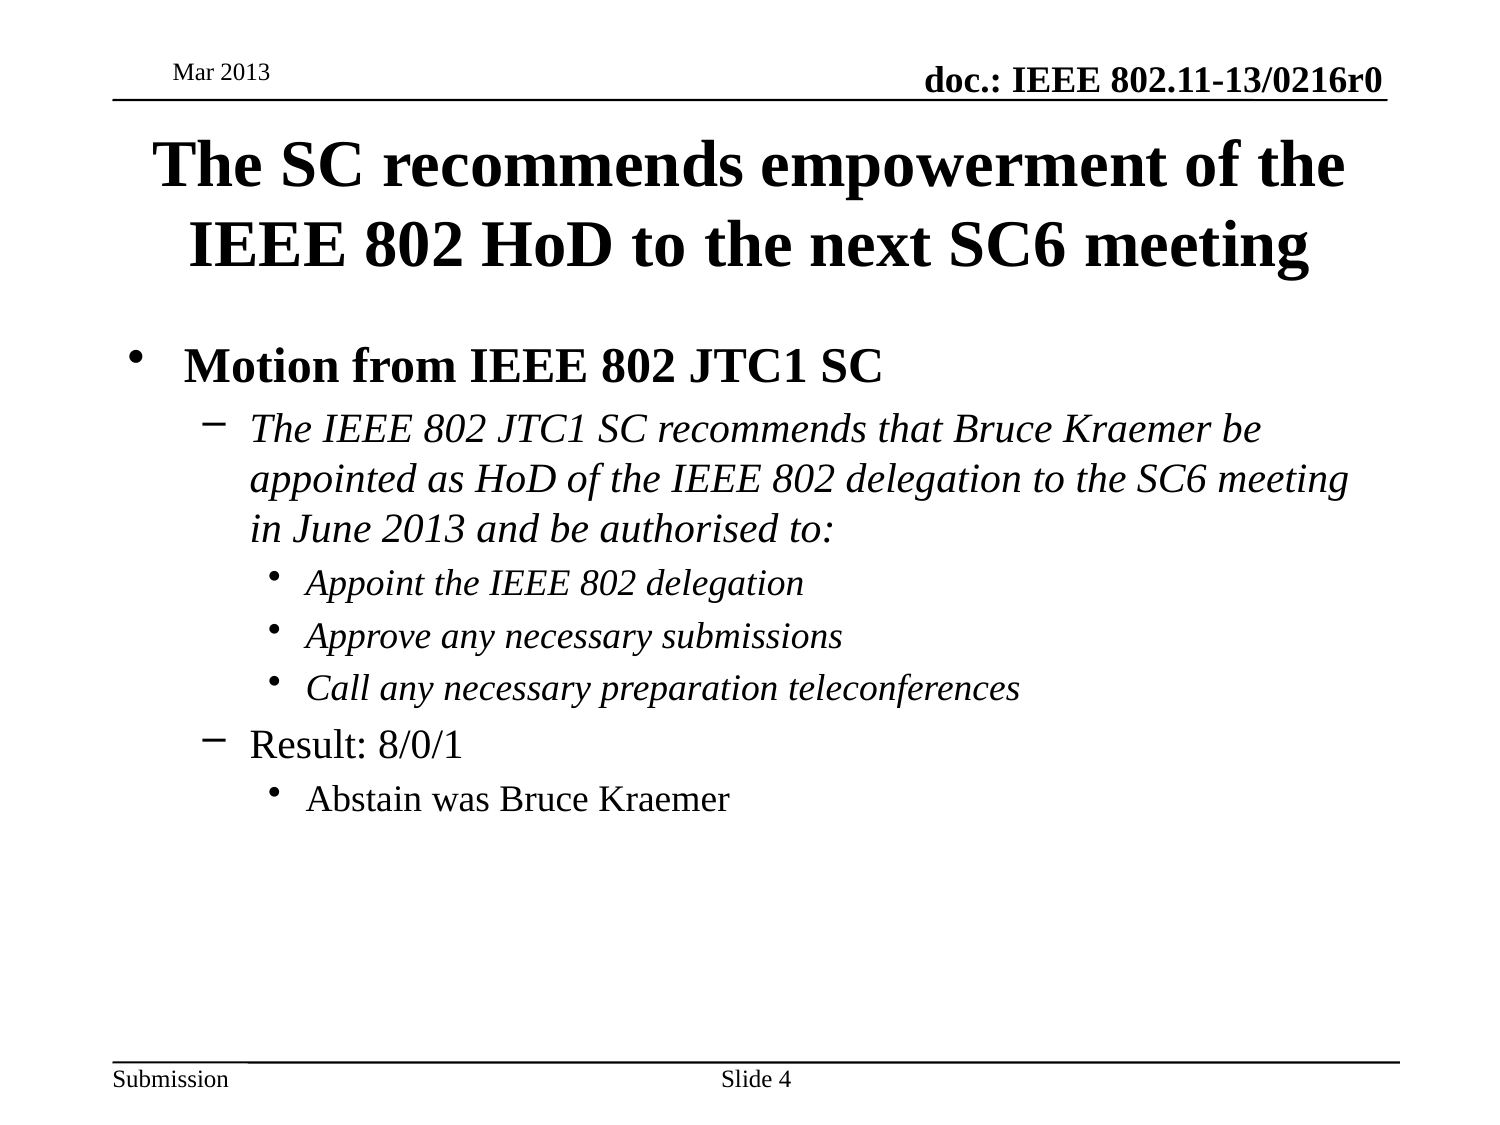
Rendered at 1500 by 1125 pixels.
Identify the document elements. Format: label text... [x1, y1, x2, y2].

slide_number Slide 4 [712, 1061, 800, 1093]
list Motion from IEEE 802 JTC1 SC The IEEE 802 JTC1 SC recommends that Bruce Kraemer be appointed as HoD of the IEEE 802 delegation to the SC6 meeting in June 2013 and be authorised to: Appoint the IEEE 802 delegation Approve any necessary submissions Call any necessary preparation teleconferences Result: 8/0/1 Abstain was Bruce Kraemer [112, 324, 1388, 1000]
title The SC recommends empowerment of the IEEE 802 HoD to the next SC6 meeting [112, 112, 1388, 288]
footer Mar 2013 [114, 54, 271, 101]
